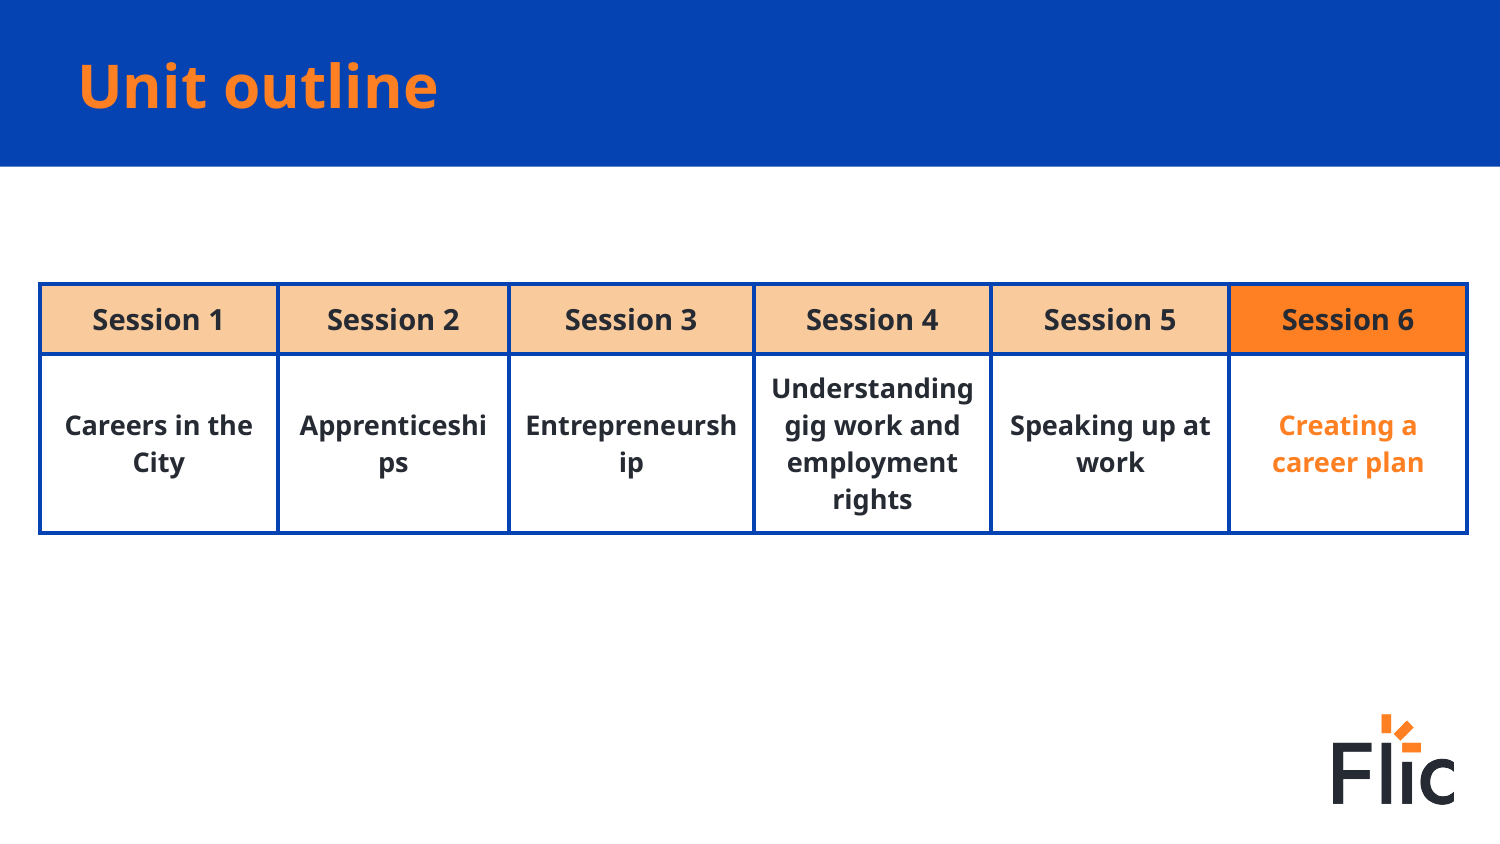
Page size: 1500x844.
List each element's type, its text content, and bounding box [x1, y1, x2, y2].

table_header Session 2 [280, 286, 507, 352]
table_header Session 1 [42, 286, 276, 352]
table_header Session 6 [1231, 286, 1465, 352]
table_header Session 3 [511, 286, 752, 352]
table_header Session 4 [756, 286, 989, 352]
picture [1333, 714, 1454, 805]
table_cell Creating a career plan [1231, 356, 1465, 531]
table_cell Understanding gig work and employment rights [756, 356, 989, 531]
table_cell Apprenticeships [280, 356, 507, 531]
table_cell Speaking up at work [993, 356, 1227, 531]
table_cell Careers in the City [42, 356, 276, 531]
table_cell Entrepreneurship [511, 356, 752, 531]
table_header Session 5 [993, 286, 1227, 352]
title Unit outline [62, 41, 1331, 127]
